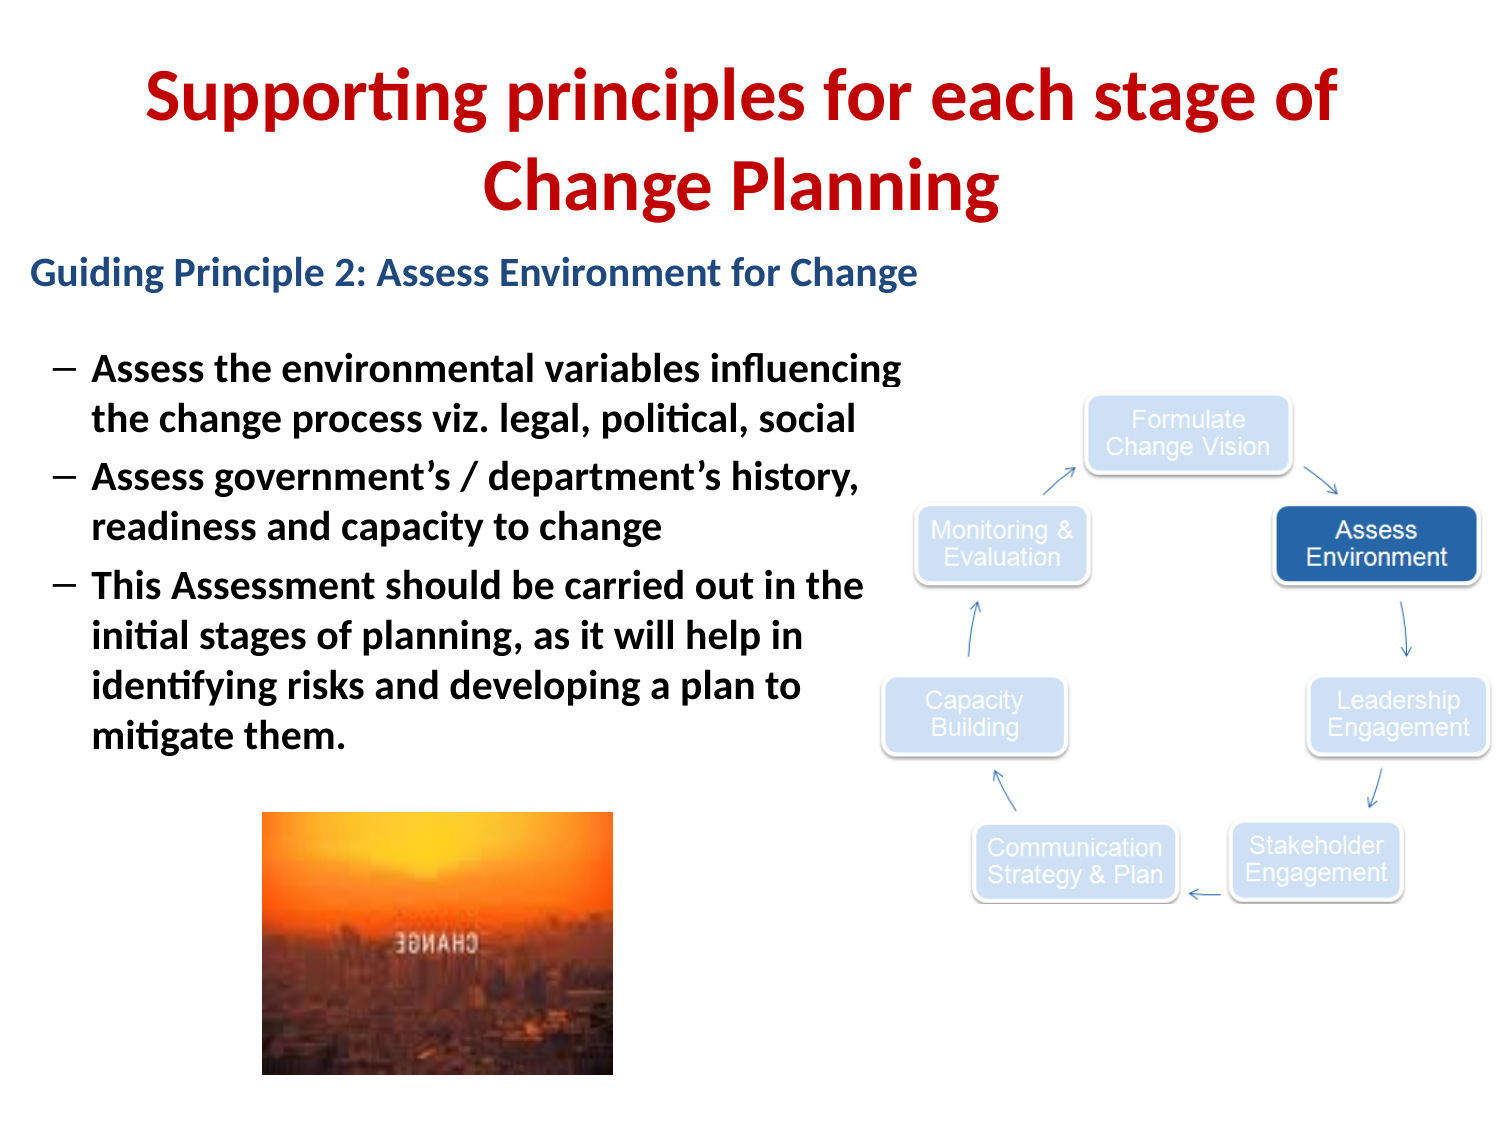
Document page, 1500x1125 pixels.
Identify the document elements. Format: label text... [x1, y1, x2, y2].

text_box Assess the environmental variables influencing the change process viz. legal, political, social Assess government’s / department’s history, readiness and capacity to change This Assessment should be carried out in the initial stages of planning, as it will help in identifying risks and developing a plan to mitigate them. [38, 333, 923, 1050]
title Supporting principles for each stage of Change Planning [75, 45, 1425, 233]
text_box Guiding Principle 2: Assess Environment for Change [15, 237, 934, 302]
picture [878, 387, 1500, 904]
picture [262, 812, 613, 1076]
